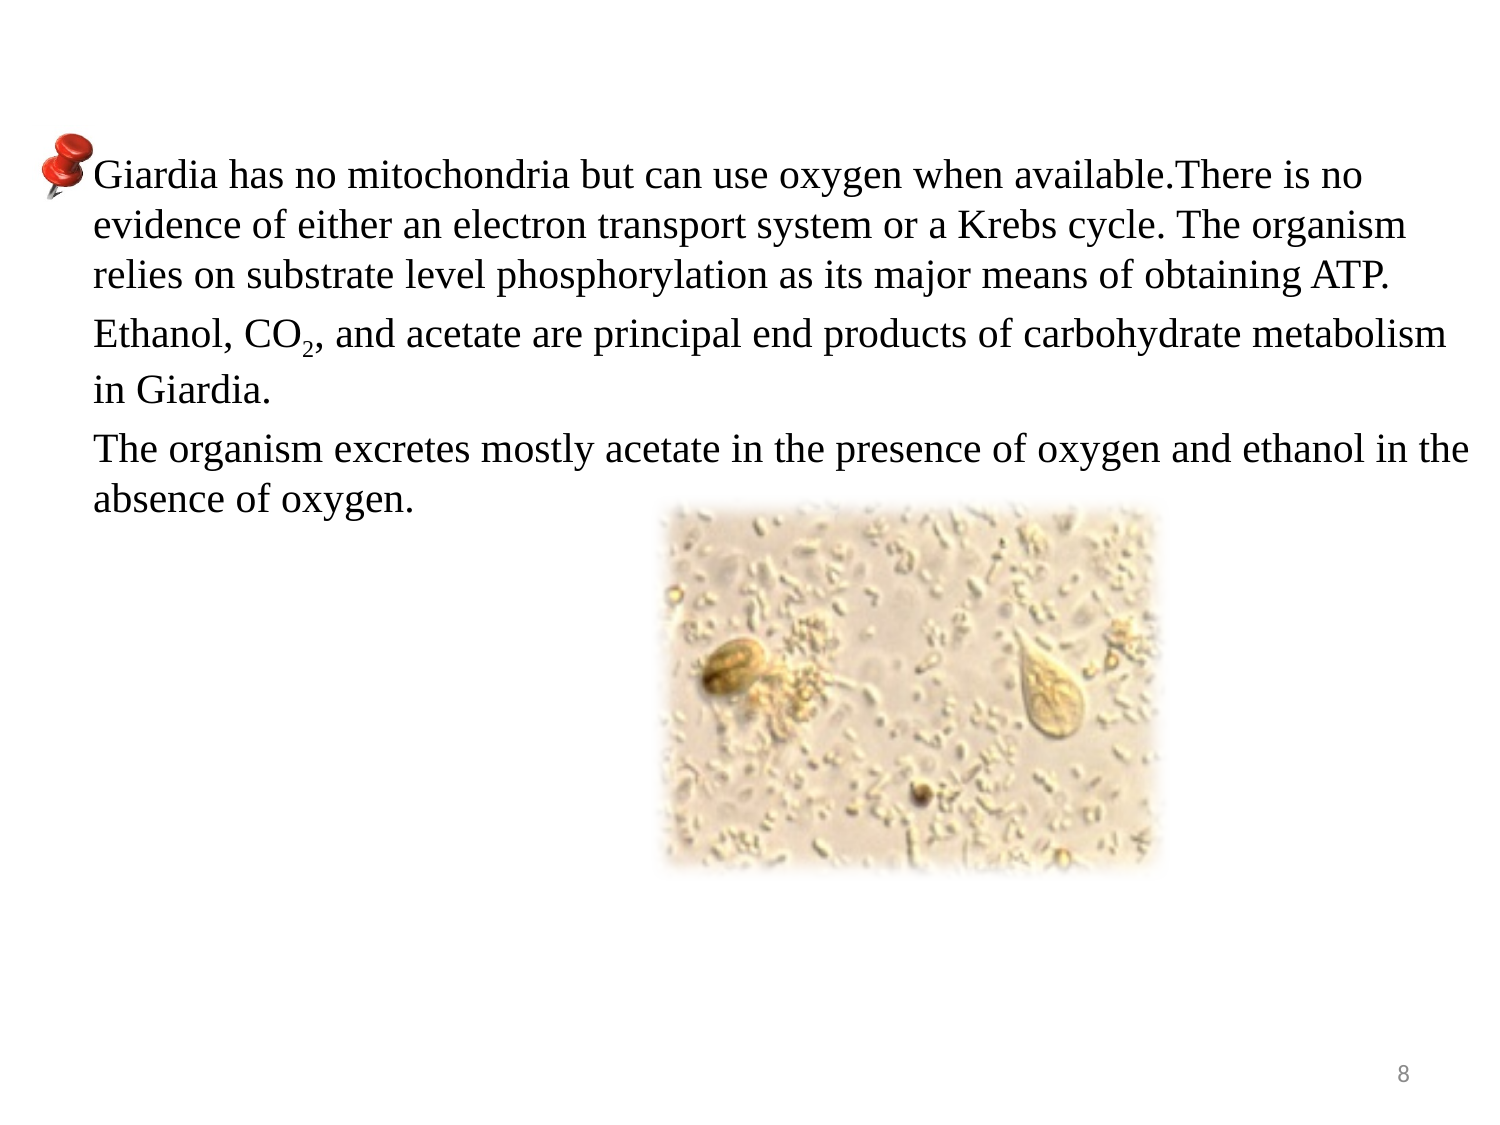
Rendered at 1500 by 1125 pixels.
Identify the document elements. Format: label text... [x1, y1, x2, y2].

list Giardia has no mitochondria but can use oxygen when available.There is no evidence of either an electron transport system or a Krebs cycle. The organism relies on substrate level phosphorylation as its major means of obtaining ATP. Ethanol, CO2, and acetate are principal end products of carbohydrate metabolism in Giardia. The organism excretes mostly acetate in the presence of oxygen and ethanol in the absence of oxygen. [76, 137, 1490, 560]
slide_number 8 [1074, 1042, 1425, 1103]
picture [32, 124, 96, 208]
picture [649, 494, 1171, 883]
